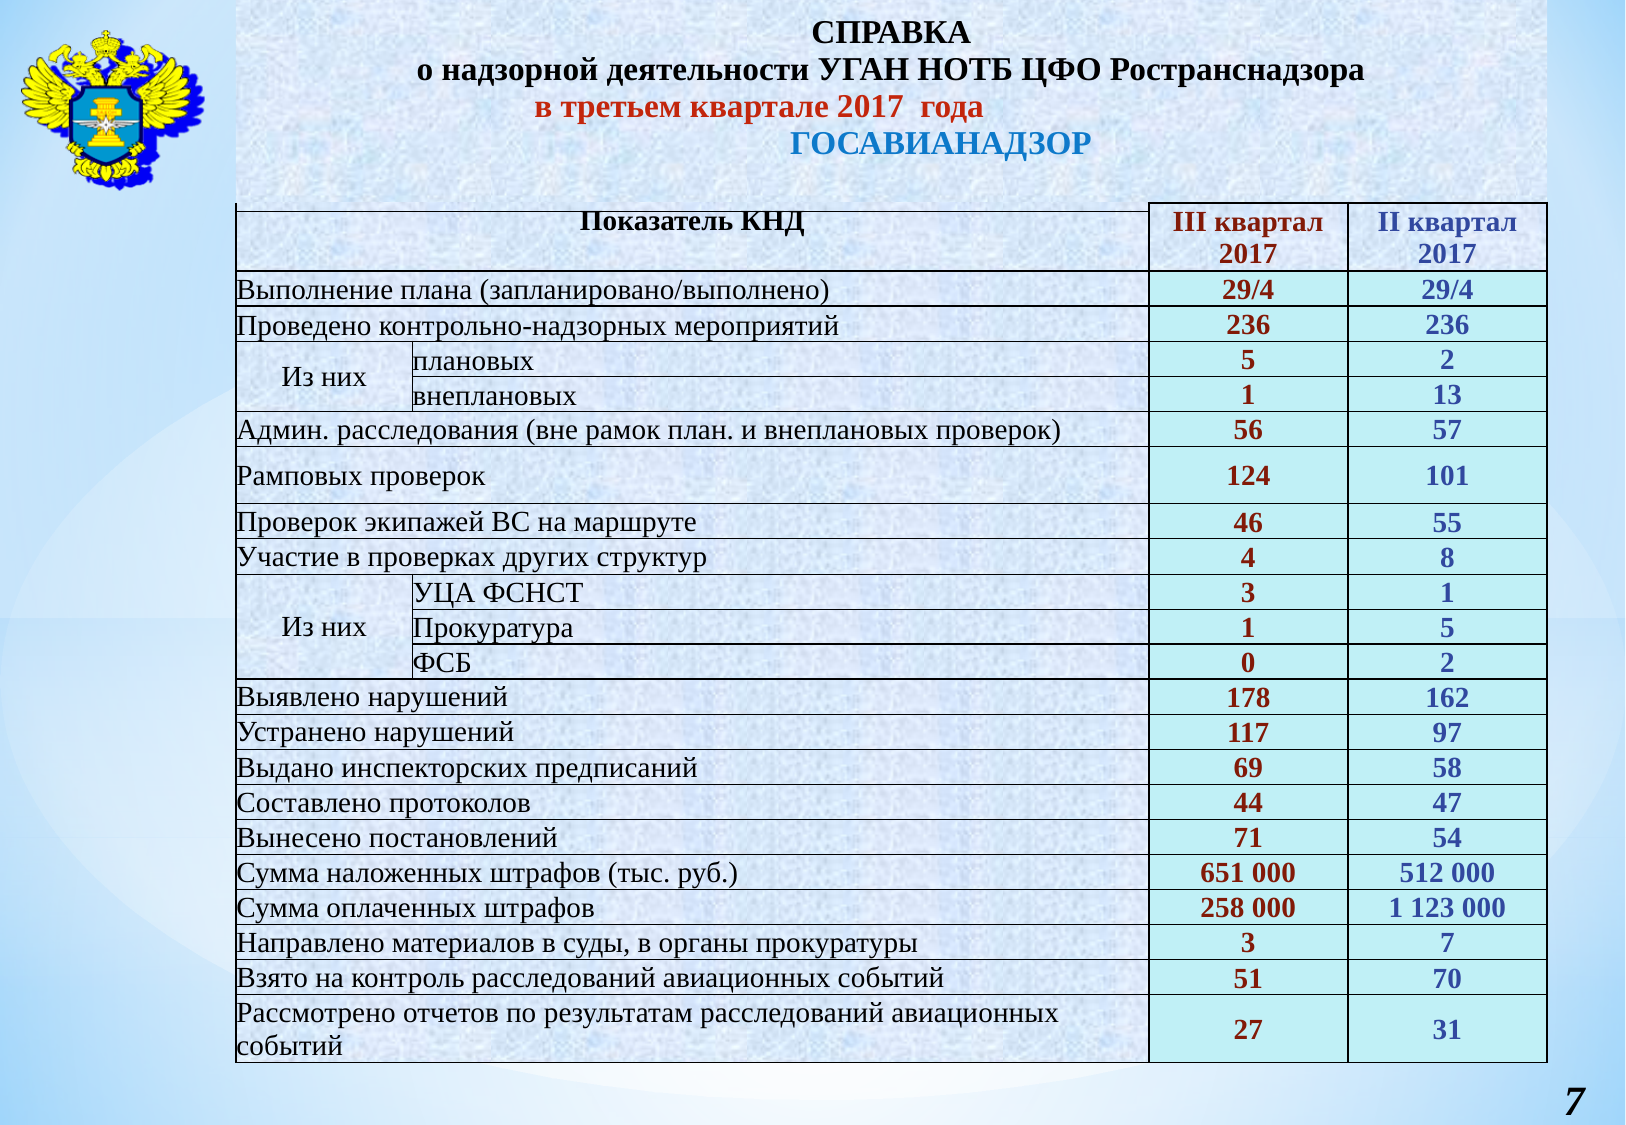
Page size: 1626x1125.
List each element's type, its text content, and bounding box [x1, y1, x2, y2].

table_cell 101 [1349, 447, 1546, 503]
table_cell III квартал 2017 [1150, 204, 1347, 270]
text_box 7 [1521, 1072, 1625, 1125]
table_cell 7 [1349, 925, 1546, 959]
table_cell 56 [1150, 412, 1347, 446]
table_cell Прокуратура [413, 610, 1148, 643]
picture [21, 30, 206, 192]
table_cell 258 000 [1150, 890, 1347, 924]
table_cell Устранено нарушений [237, 715, 1148, 749]
table_cell Из них [237, 342, 412, 411]
table_cell 178 [1150, 680, 1347, 714]
table_cell 0 [1150, 645, 1347, 678]
table_cell 5 [1150, 342, 1347, 376]
table_cell ФСБ [413, 645, 1148, 678]
table_cell 69 [1150, 750, 1347, 784]
table_cell Рамповых проверок [237, 447, 1148, 503]
table_cell 117 [1150, 715, 1347, 749]
table_cell 1 [1150, 377, 1347, 411]
table_cell внеплановых [413, 377, 1148, 411]
table_cell Проведено контрольно-надзорных мероприятий [237, 307, 1148, 341]
table_cell 27 [1150, 995, 1347, 1062]
table_cell 3 [1150, 925, 1347, 959]
table_cell 4 [1150, 539, 1347, 574]
table_cell Проверок экипажей ВС на маршруте [237, 504, 1148, 538]
table_cell 124 [1150, 447, 1347, 503]
table_cell Сумма наложенных штрафов (тыс. руб.) [237, 855, 1148, 889]
table_cell Направлено материалов в суды, в органы прокуратуры [237, 925, 1148, 959]
table_cell 5 [1349, 610, 1546, 643]
table_cell 97 [1349, 715, 1546, 749]
table_cell Выдано инспекторских предписаний [237, 750, 1148, 784]
table_cell 8 [1349, 539, 1546, 574]
table_cell 1 [1150, 610, 1347, 643]
table_cell Показатель КНД [237, 203, 1148, 211]
table_cell Админ. расследования (вне рамок план. и внеплановых проверок) [237, 412, 1148, 446]
table_cell 51 [1150, 960, 1347, 994]
table_cell Взято на контроль расследований авиационных событий [237, 960, 1148, 994]
table_cell 13 [1349, 377, 1546, 411]
table_cell 58 [1349, 750, 1546, 784]
table_cell Из них [237, 575, 412, 678]
table_cell 2 [1349, 342, 1546, 376]
table_cell 1 123 000 [1349, 890, 1546, 924]
table_header СПРАВКА о надзорной деятельности УГАН НОТБ ЦФО Ространснадзора в третьем квартале 2017 года ГОСАВИАНАДЗОР [236, 0, 1547, 203]
table_cell 512 000 [1349, 855, 1546, 889]
table_cell Выявлено нарушений [237, 680, 1148, 714]
table_cell Выполнение плана (запланировано/выполнено) [237, 272, 1148, 305]
table_cell 29/4 [1349, 272, 1546, 305]
table_cell 29/4 [1150, 272, 1347, 305]
table_cell 44 [1150, 785, 1347, 819]
table_cell Участие в проверках других структур [237, 539, 1148, 574]
table_cell 3 [1150, 575, 1347, 609]
table_cell Вынесено постановлений [237, 820, 1148, 854]
table_cell Показатель КНД [237, 217, 1148, 270]
table_cell 236 [1150, 307, 1347, 341]
table_cell 47 [1349, 785, 1546, 819]
table_cell 55 [1349, 504, 1546, 538]
table_cell 57 [1349, 412, 1546, 446]
table_cell Рассмотрено отчетов по результатам расследований авиационных событий [237, 995, 1148, 1062]
table_cell 236 [1349, 307, 1546, 341]
table_cell 70 [1349, 960, 1546, 994]
table_cell Сумма оплаченных штрафов [237, 890, 1148, 924]
table_cell Составлено протоколов [237, 785, 1148, 819]
table_cell 71 [1150, 820, 1347, 854]
table_cell 651 000 [1150, 855, 1347, 889]
table_cell УЦА ФСНСТ [413, 575, 1148, 609]
table_cell 162 [1349, 680, 1546, 714]
table_cell 2 [1349, 645, 1546, 678]
table_cell 31 [1349, 995, 1546, 1062]
table_cell II квартал 2017 [1349, 204, 1546, 270]
table_cell плановых [413, 342, 1148, 376]
table_cell 1 [1349, 575, 1546, 609]
table_cell 54 [1349, 820, 1546, 854]
table_cell 46 [1150, 504, 1347, 538]
